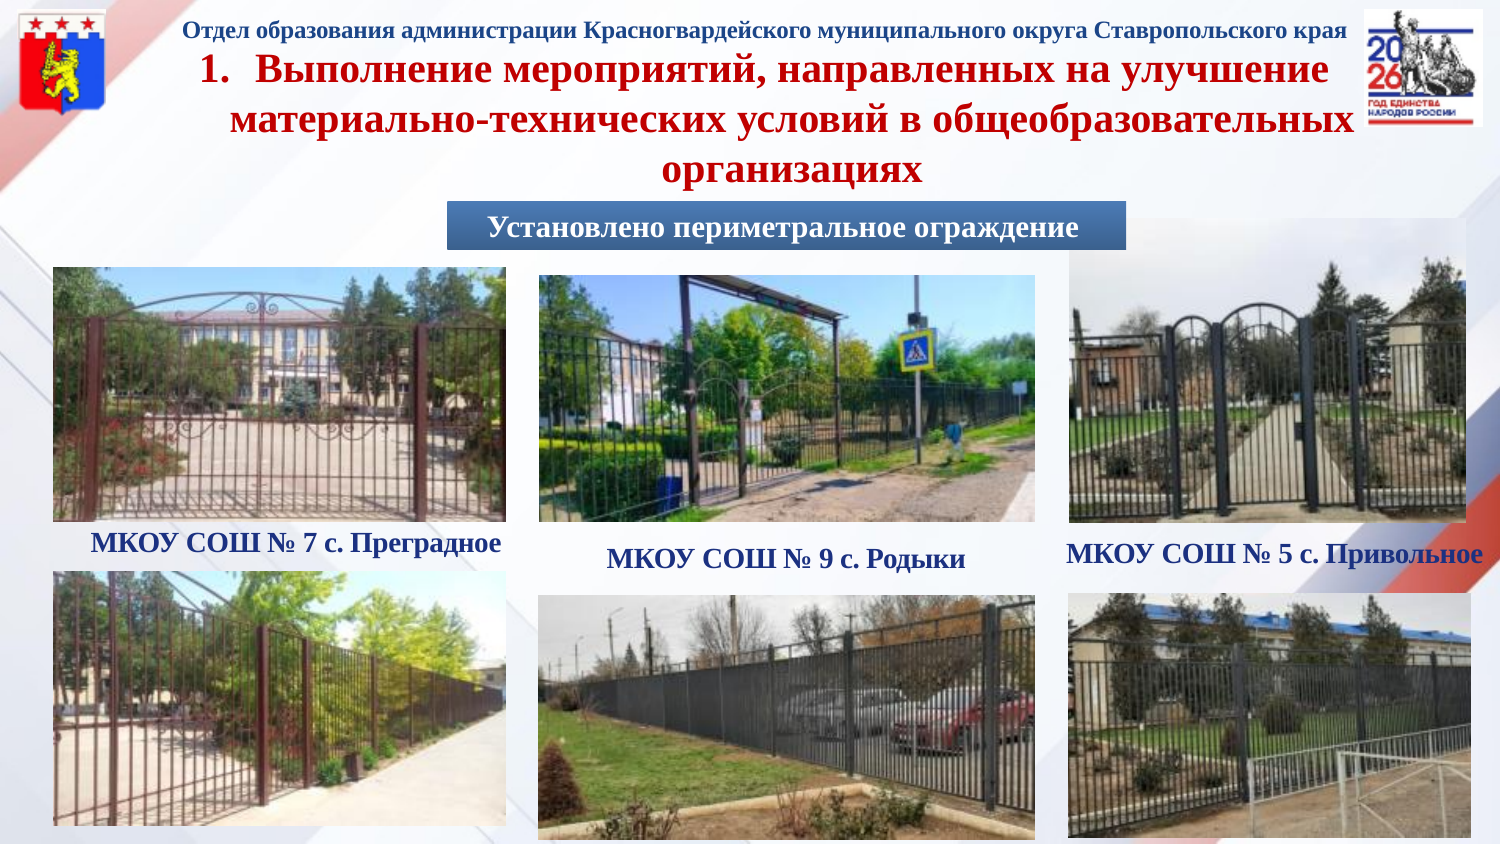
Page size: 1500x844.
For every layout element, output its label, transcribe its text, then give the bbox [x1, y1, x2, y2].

text_box Установлено периметральное ограждение [447, 200, 1127, 250]
picture [0, 0, 1500, 844]
text_box МКОУ СОШ № 9 с. Родыки [547, 533, 978, 580]
text_box Отдел образования администрации Красногвардейского муниципального округа Ставропольского края [122, 11, 1363, 76]
text_box МКОУ СОШ № 7 с. Преградное [31, 518, 513, 565]
text_box МКОУ СОШ № 5 с. Привольное [1007, 528, 1495, 575]
text_box Выполнение мероприятий, направленных на улучшение материально-технических условий в общеобразовательных организациях [132, 33, 1396, 199]
